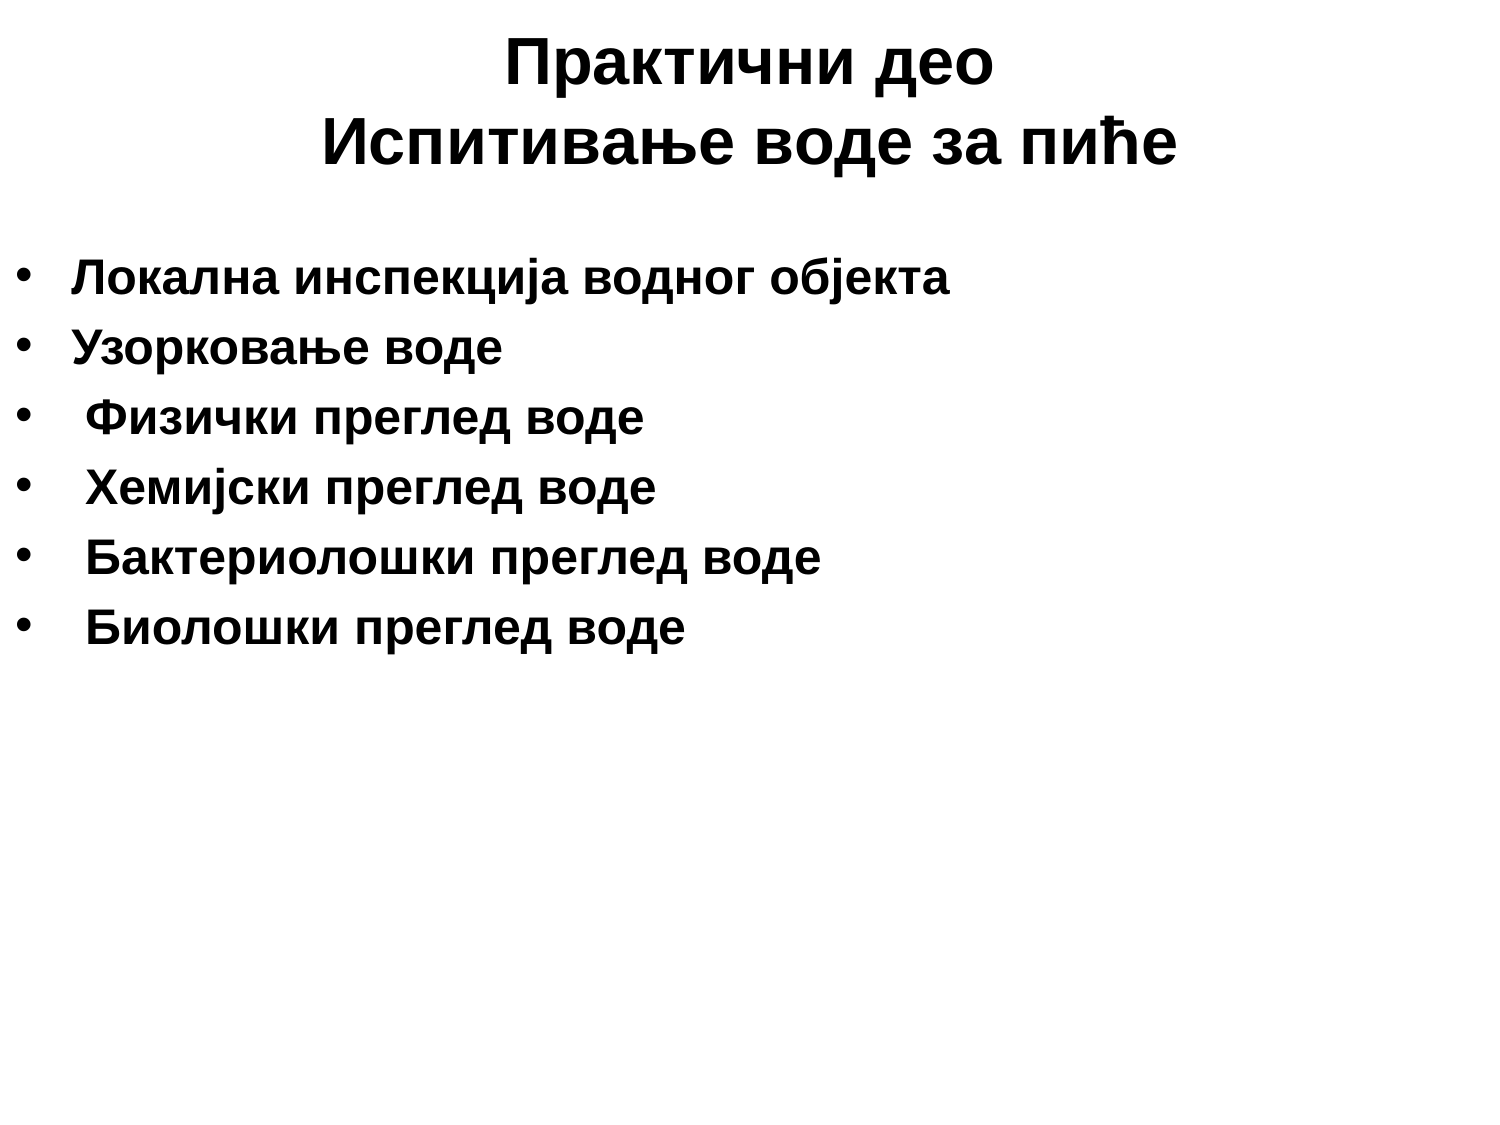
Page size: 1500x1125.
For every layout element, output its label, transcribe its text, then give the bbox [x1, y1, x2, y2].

title Практични део Испитивање воде за пиће [0, 22, 1500, 173]
list Локална инспекција водног објекта Узорковање воде Физички преглед воде Хемијски преглед воде Бактериолошки преглед воде Биолошки преглед воде [0, 236, 1500, 1125]
